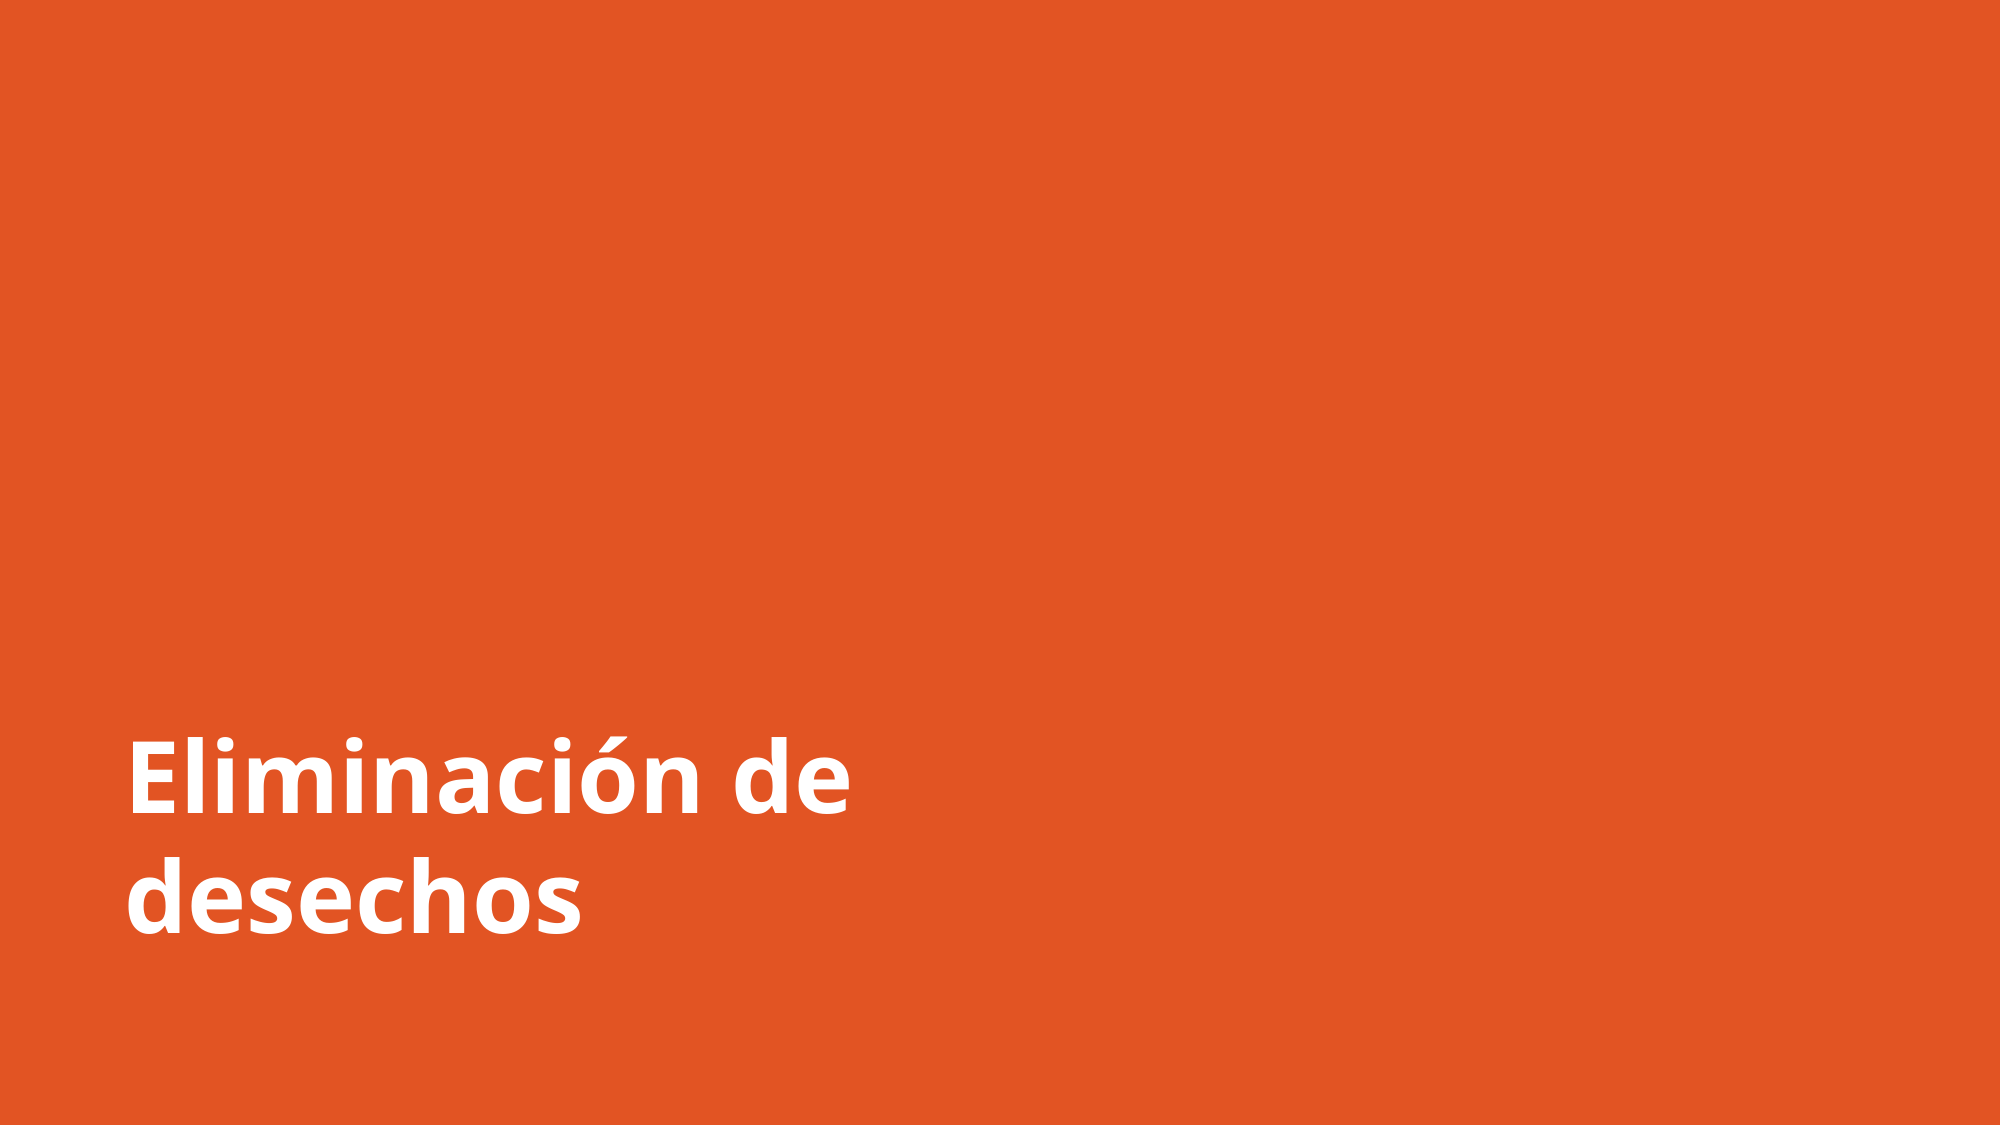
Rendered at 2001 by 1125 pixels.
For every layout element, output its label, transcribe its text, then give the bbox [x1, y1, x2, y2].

title Eliminación de desechos [109, 770, 1135, 961]
